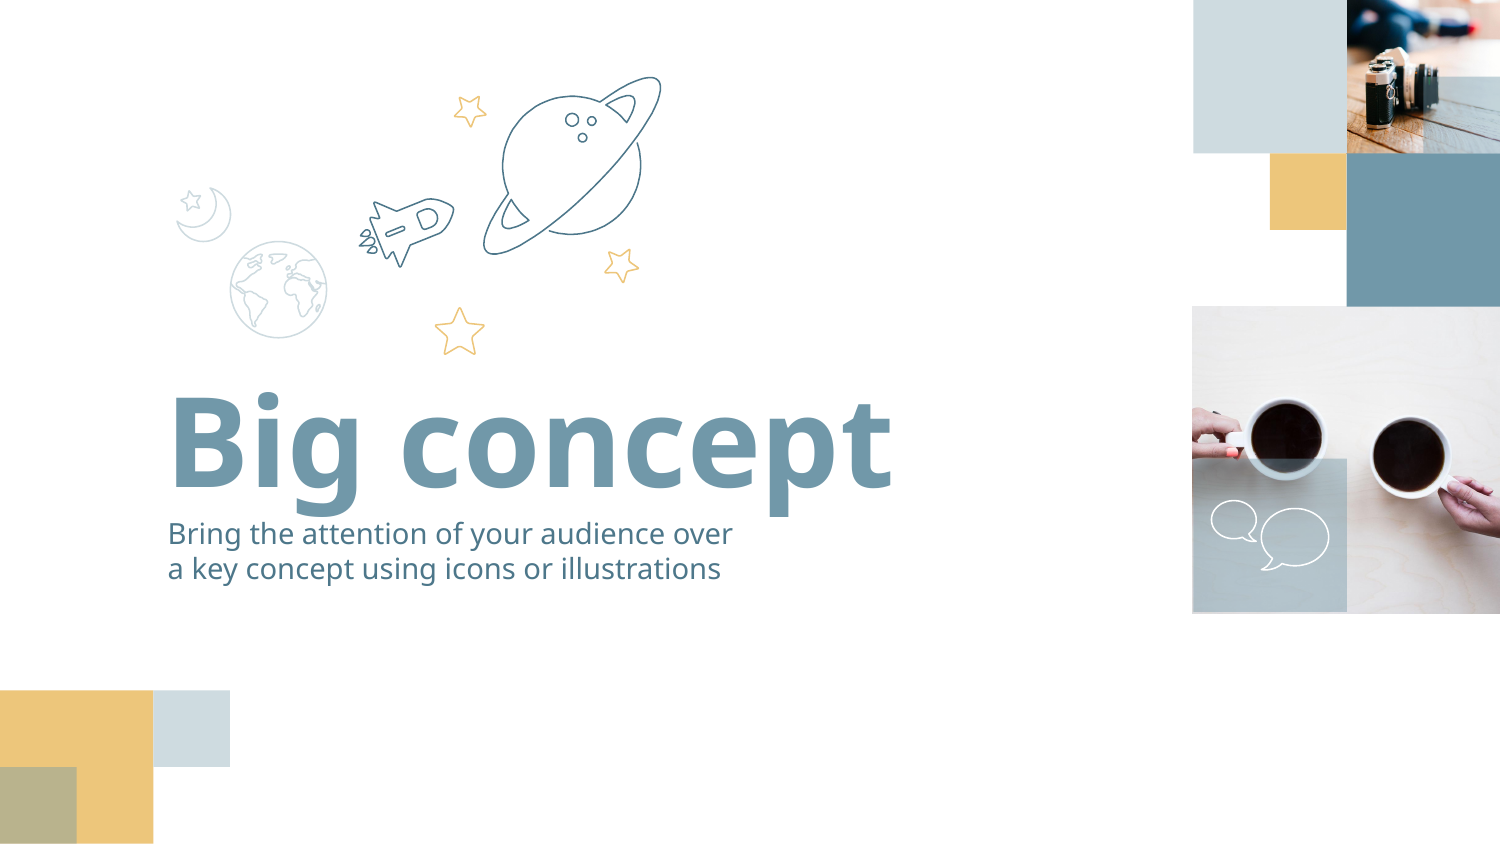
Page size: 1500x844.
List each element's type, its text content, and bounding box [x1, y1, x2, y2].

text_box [176, 187, 231, 242]
picture [1192, 306, 1500, 614]
picture [1347, 0, 1500, 153]
title Big concept [149, 337, 1008, 528]
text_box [366, 188, 444, 267]
subtitle Bring the attention of your audience over a key concept using icons or illustrations [152, 499, 756, 629]
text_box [483, 77, 661, 255]
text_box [230, 241, 327, 339]
